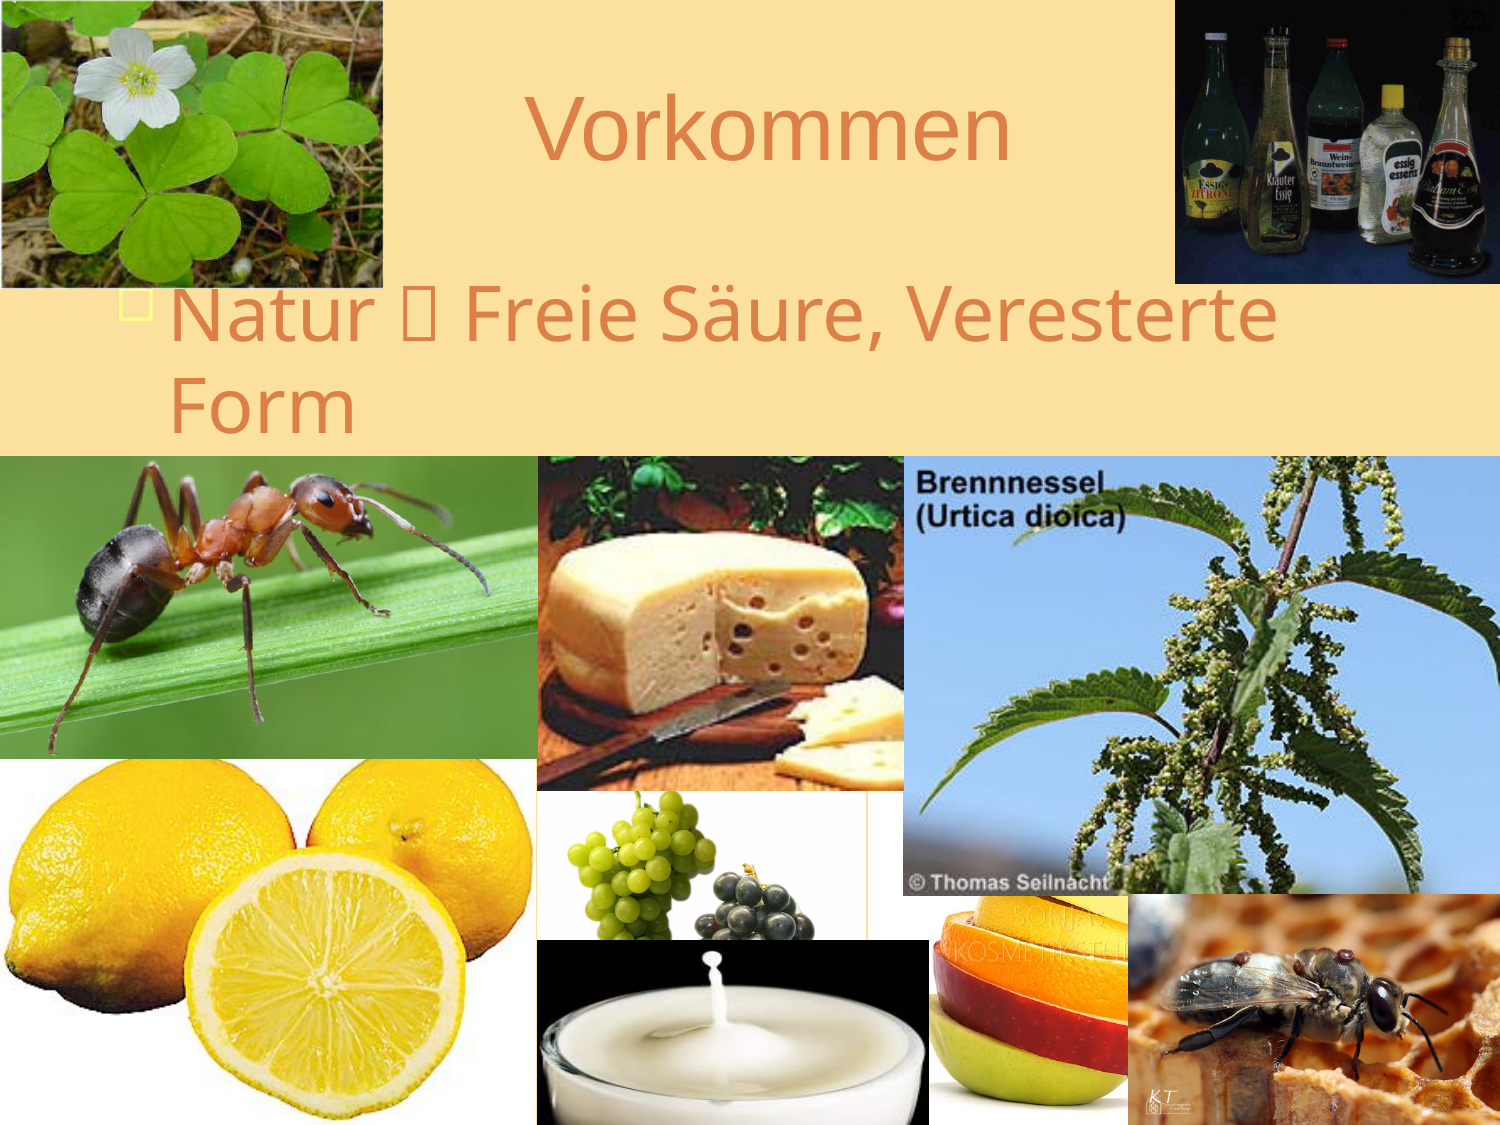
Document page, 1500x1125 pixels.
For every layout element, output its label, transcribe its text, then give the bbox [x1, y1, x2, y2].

title Vorkommen [394, 42, 1164, 206]
list Natur  Freie Säure, Veresterte Form Industrie  Künstlich hergestellte CS [100, 256, 1439, 446]
picture [0, 456, 1500, 1125]
picture [1175, 0, 1500, 284]
picture [0, 0, 384, 289]
